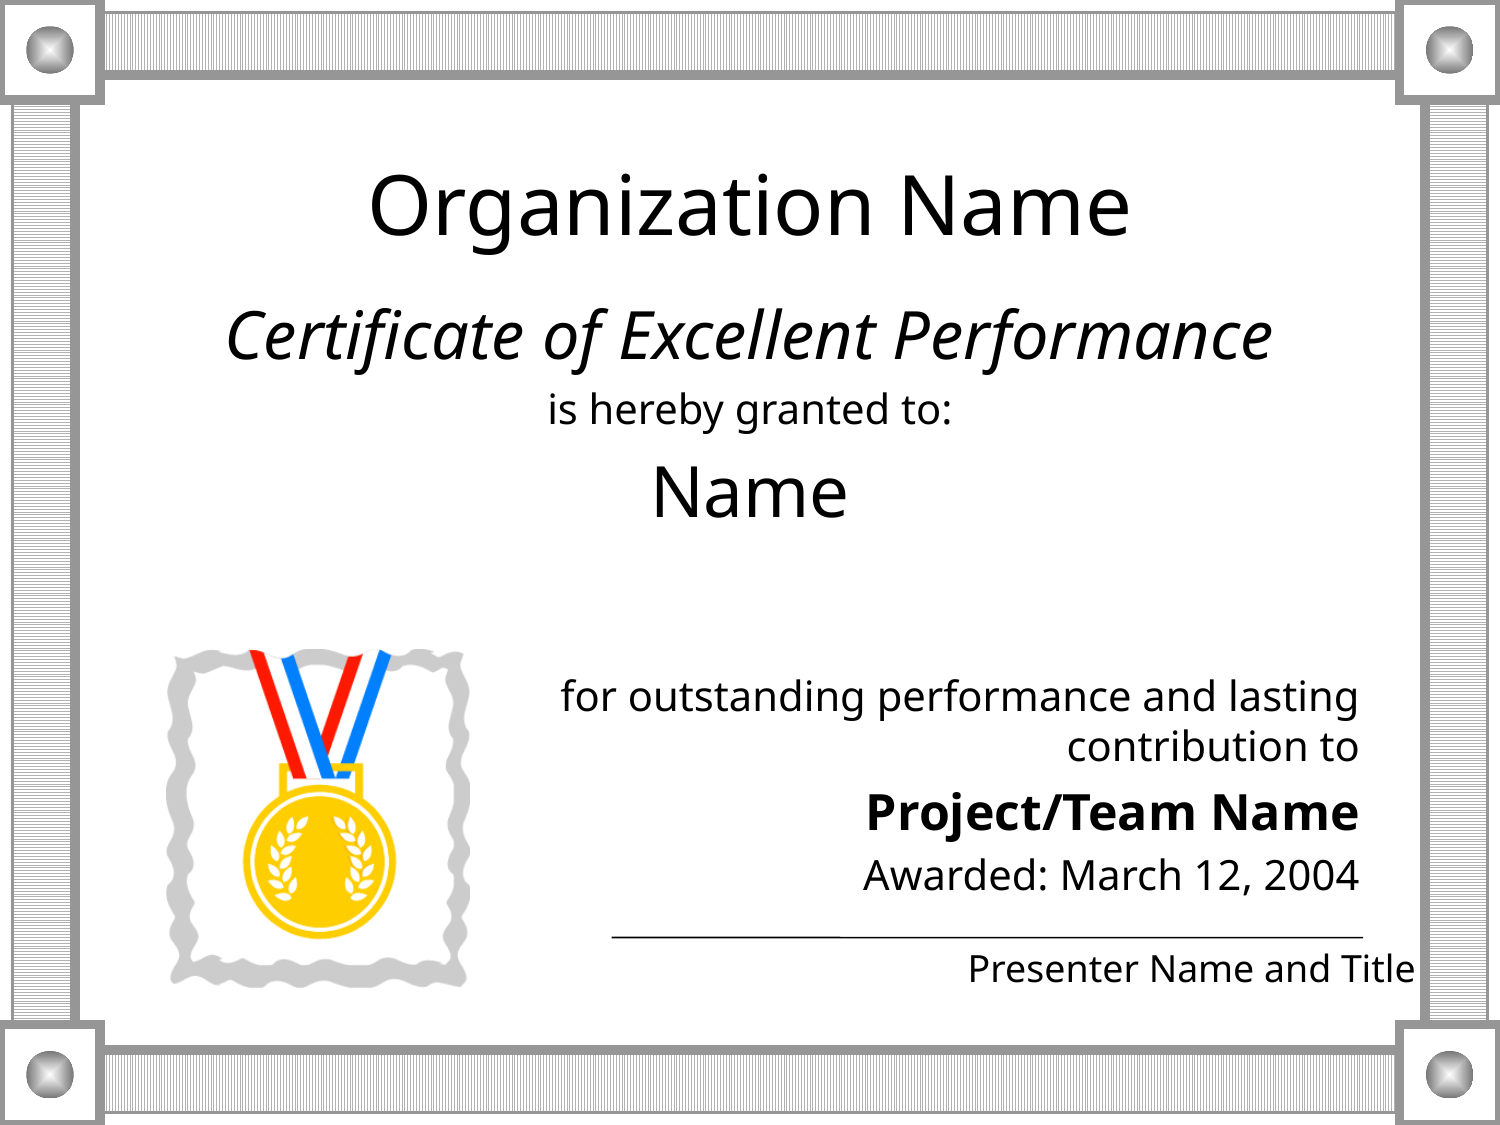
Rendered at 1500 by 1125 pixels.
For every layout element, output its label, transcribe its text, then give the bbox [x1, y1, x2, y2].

text_box Presenter Name and Title [952, 937, 1432, 998]
text_box for outstanding performance and lasting contribution to Project/Team Name Awarded: March 12, 2004 [525, 662, 1375, 875]
picture [166, 649, 470, 988]
list is hereby granted to: Name [112, 375, 1388, 550]
title Organization Name Certificate of Excellent Performance [112, 99, 1388, 375]
